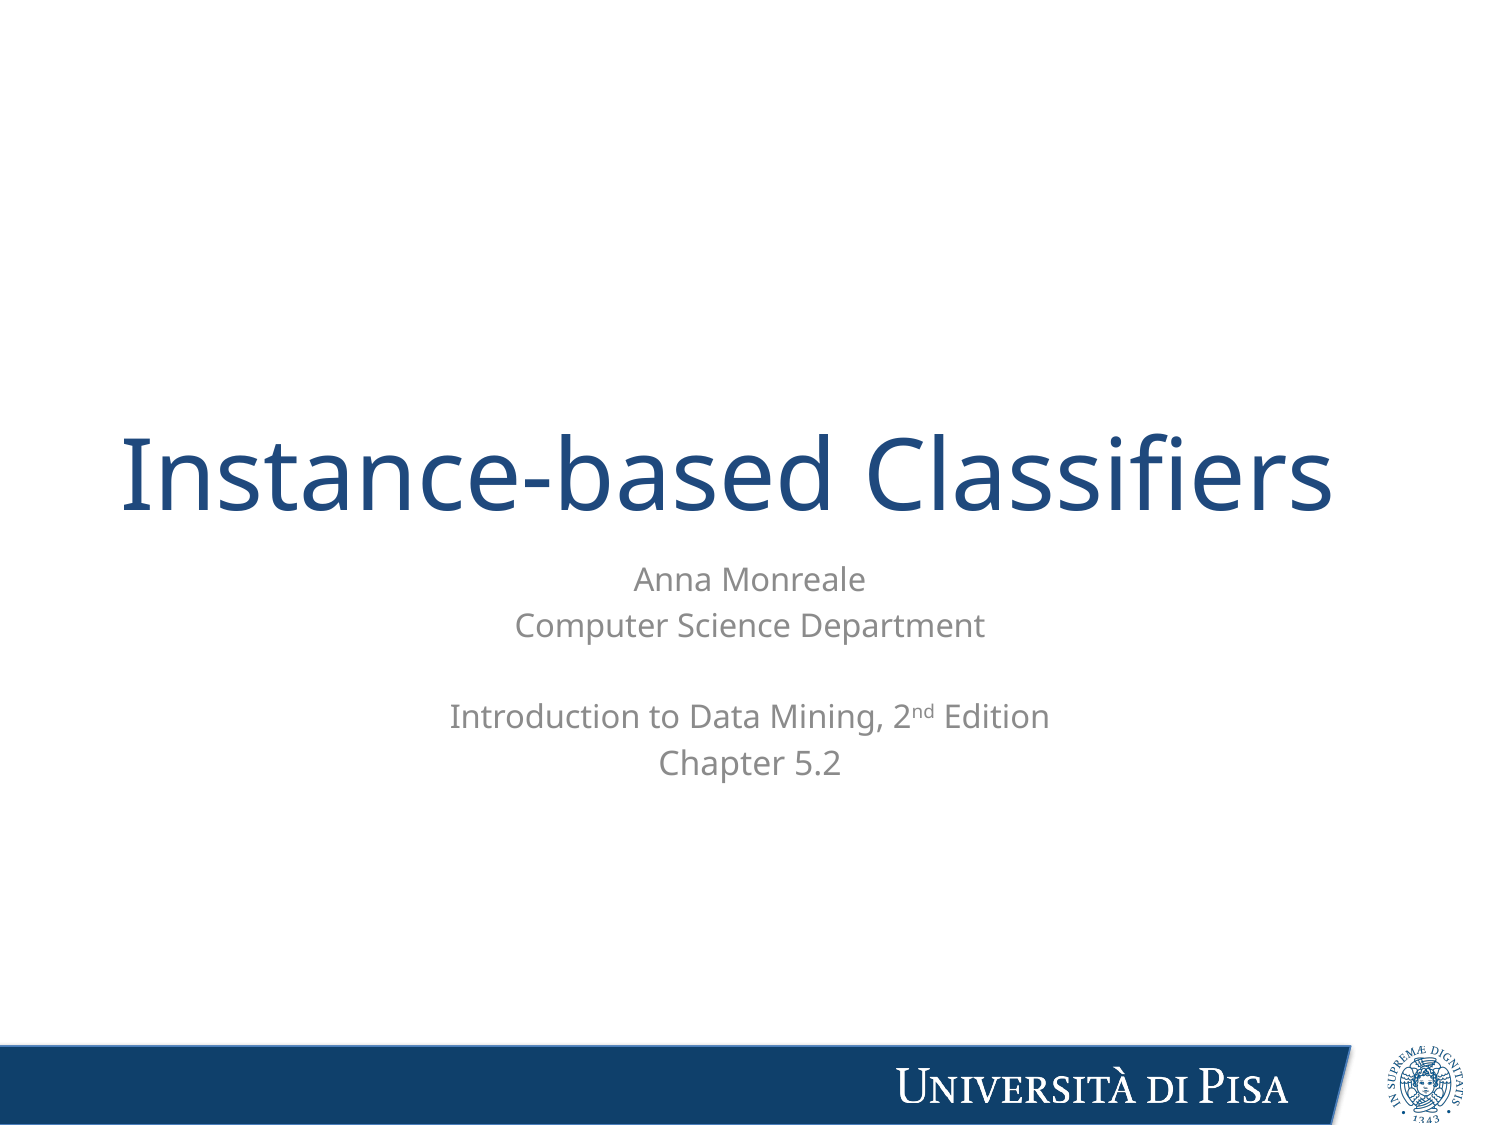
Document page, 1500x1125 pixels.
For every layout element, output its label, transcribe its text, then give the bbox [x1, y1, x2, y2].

title Instance-based Classifiers [69, 289, 1388, 531]
text_box [0, 1045, 1352, 1125]
subtitle Anna Monreale Computer Science Department Introduction to Data Mining, 2nd Edition Chapter 5.2 [225, 551, 1275, 839]
picture [895, 1066, 1289, 1104]
